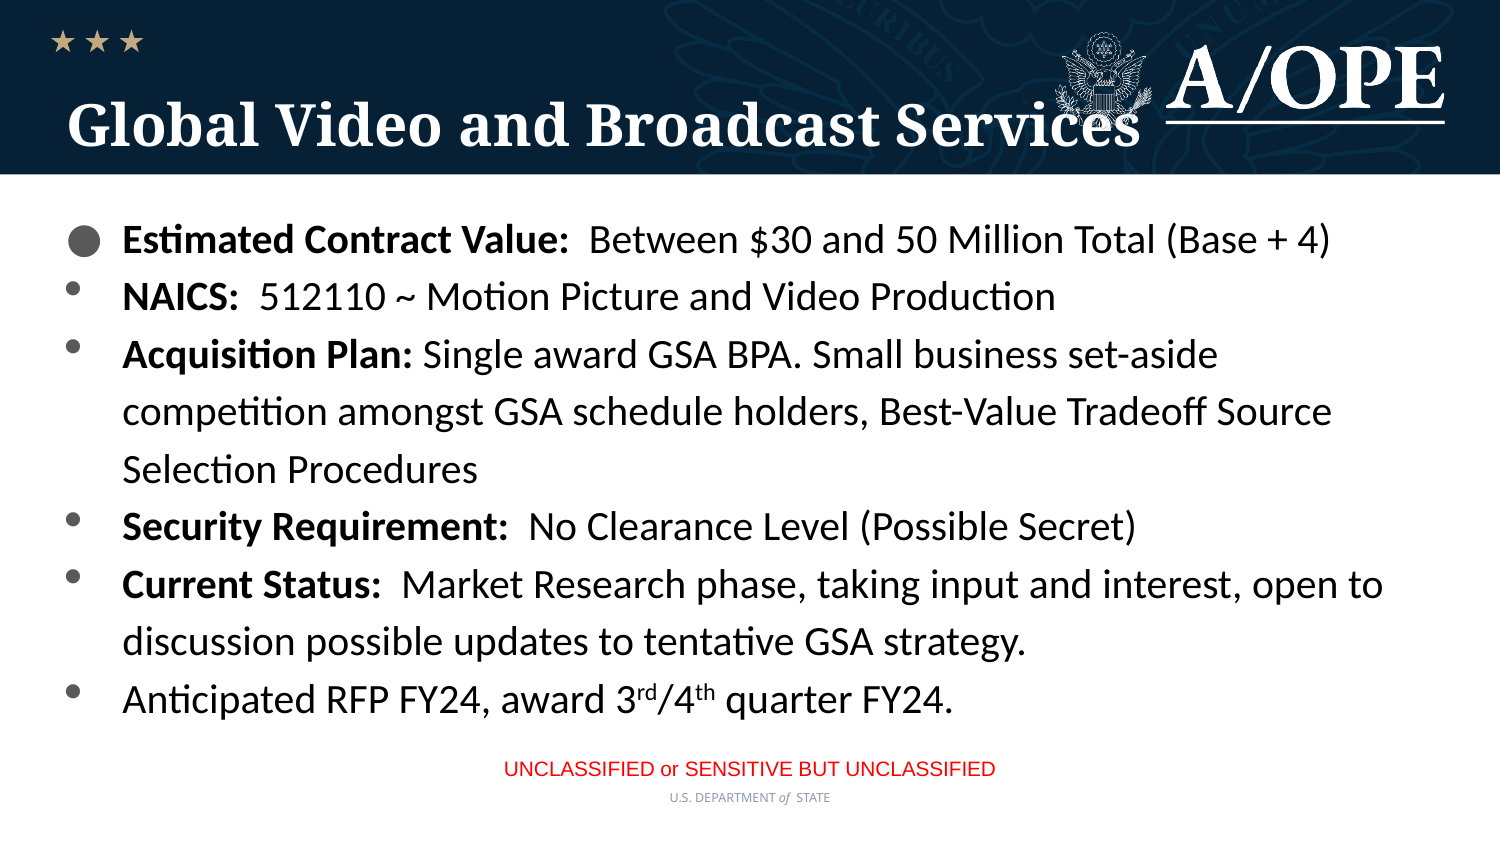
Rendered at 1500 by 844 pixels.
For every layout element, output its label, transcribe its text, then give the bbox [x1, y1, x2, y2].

list Estimated Contract Value: Between $30 and 50 Million Total (Base + 4) NAICS: 512110 ~ Motion Picture and Video Production Acquisition Plan: Single award GSA BPA. Small business set-aside competition amongst GSA schedule holders, Best-Value Tradeoff Source Selection Procedures Security Requirement: No Clearance Level (Possible Secret) Current Status: Market Research phase, taking input and interest, open to discussion possible updates to tentative GSA strategy. Anticipated RFP FY24, award 3rd/4th quarter FY24. [51, 189, 1449, 750]
title Global Video and Broadcast Services [51, 72, 1449, 167]
picture [587, 0, 1500, 174]
text_box UNCLASSIFIED or SENSITIVE BUT UNCLASSIFIED [489, 747, 1011, 788]
